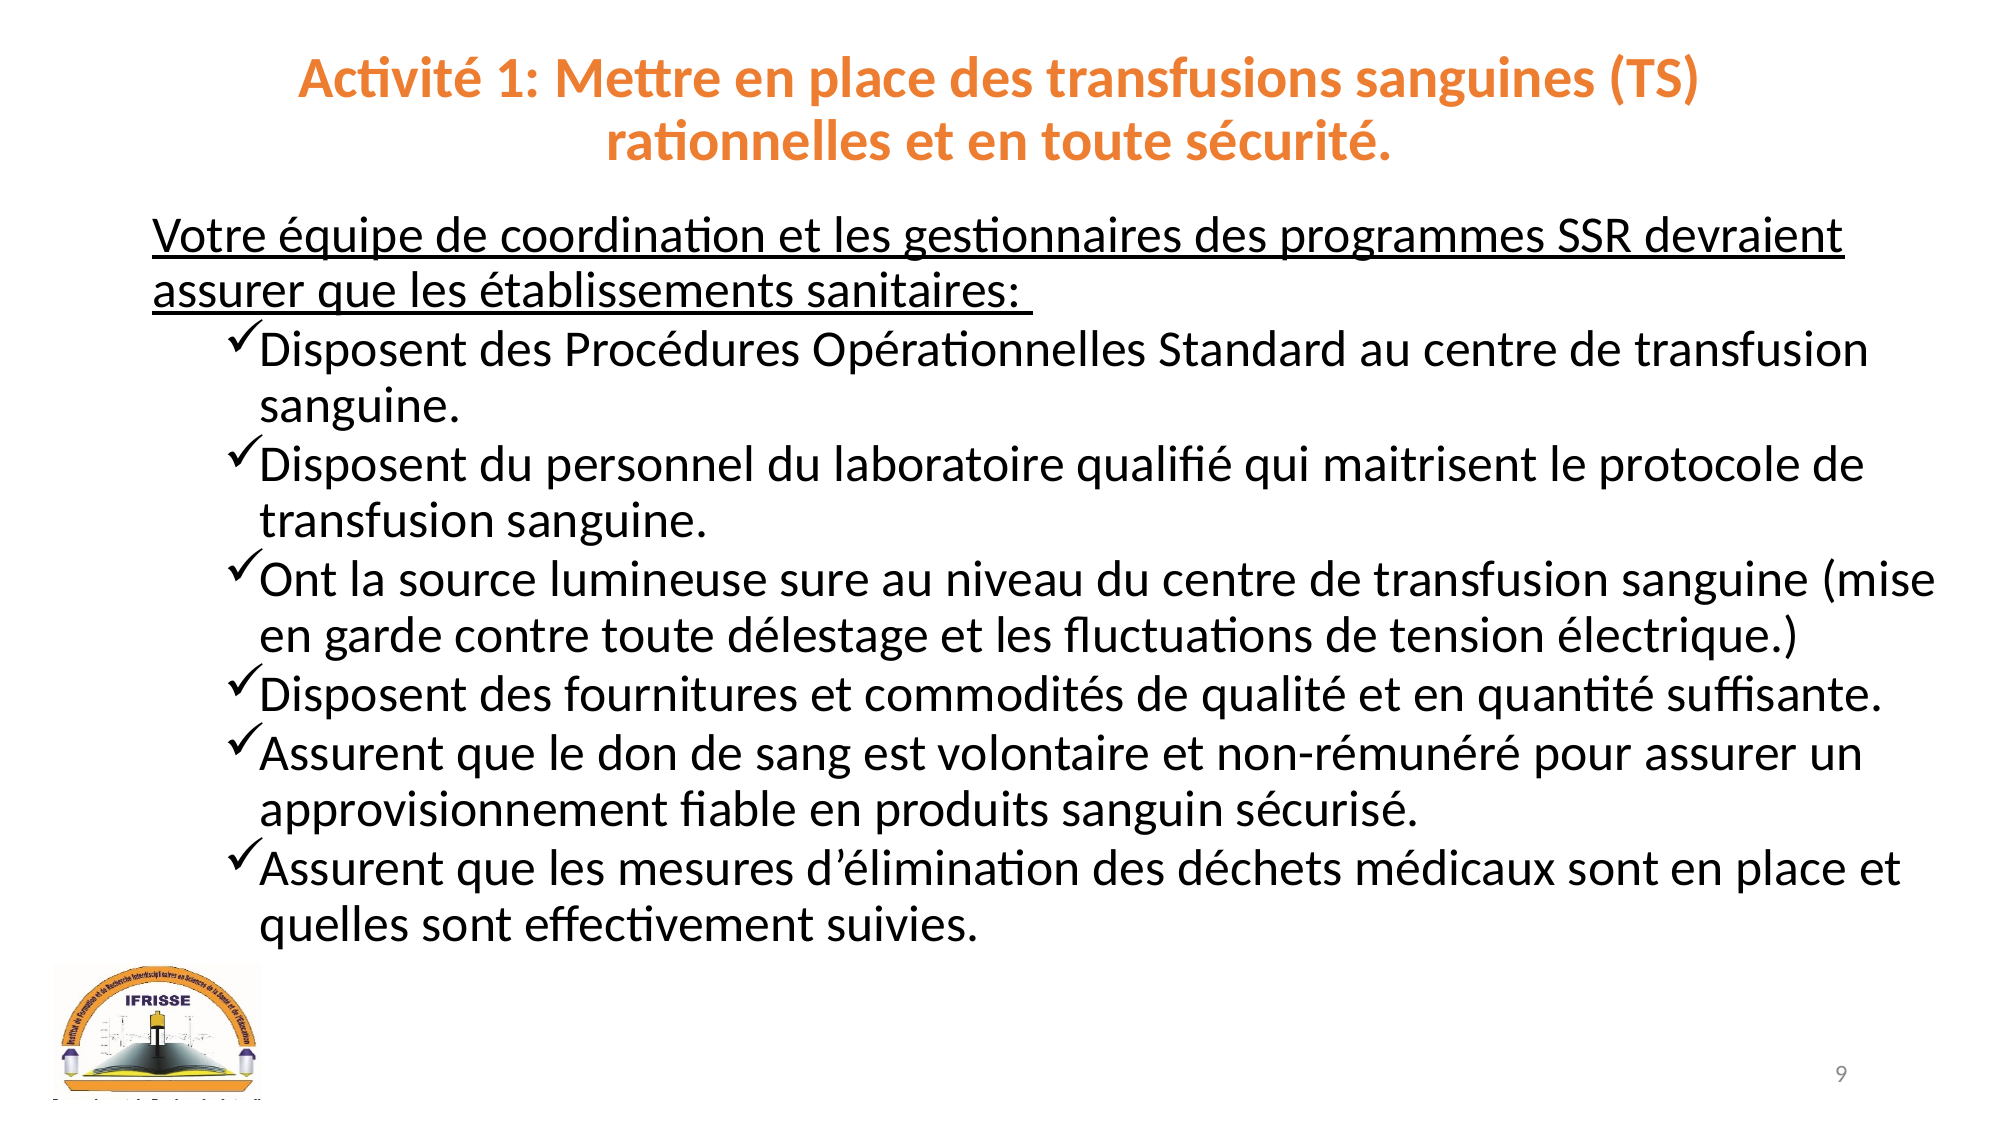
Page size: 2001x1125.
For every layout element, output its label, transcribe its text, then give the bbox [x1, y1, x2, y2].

list Votre équipe de coordination et les gestionnaires des programmes SSR devraient assurer que les établissements sanitaires: Disposent des Procédures Opérationnelles Standard au centre de transfusion sanguine. Disposent du personnel du laboratoire qualifié qui maitrisent le protocole de transfusion sanguine. Ont la source lumineuse sure au niveau du centre de transfusion sanguine (mise en garde contre toute délestage et les fluctuations de tension électrique.) Disposent des fournitures et commodités de qualité et en quantité suffisante. Assurent que le don de sang est volontaire et non-rémunéré pour assurer un approvisionnement fiable en produits sanguin sécurisé. Assurent que les mesures d’élimination des déchets médicaux sont en place et quelles sont effectivement suivies. [137, 200, 1962, 1032]
slide_number 9 [1412, 1042, 1863, 1103]
picture [53, 964, 262, 1100]
title Activité 1: Mettre en place des transfusions sanguines (TS) rationnelles et en toute sécurité. [202, 39, 1798, 200]
